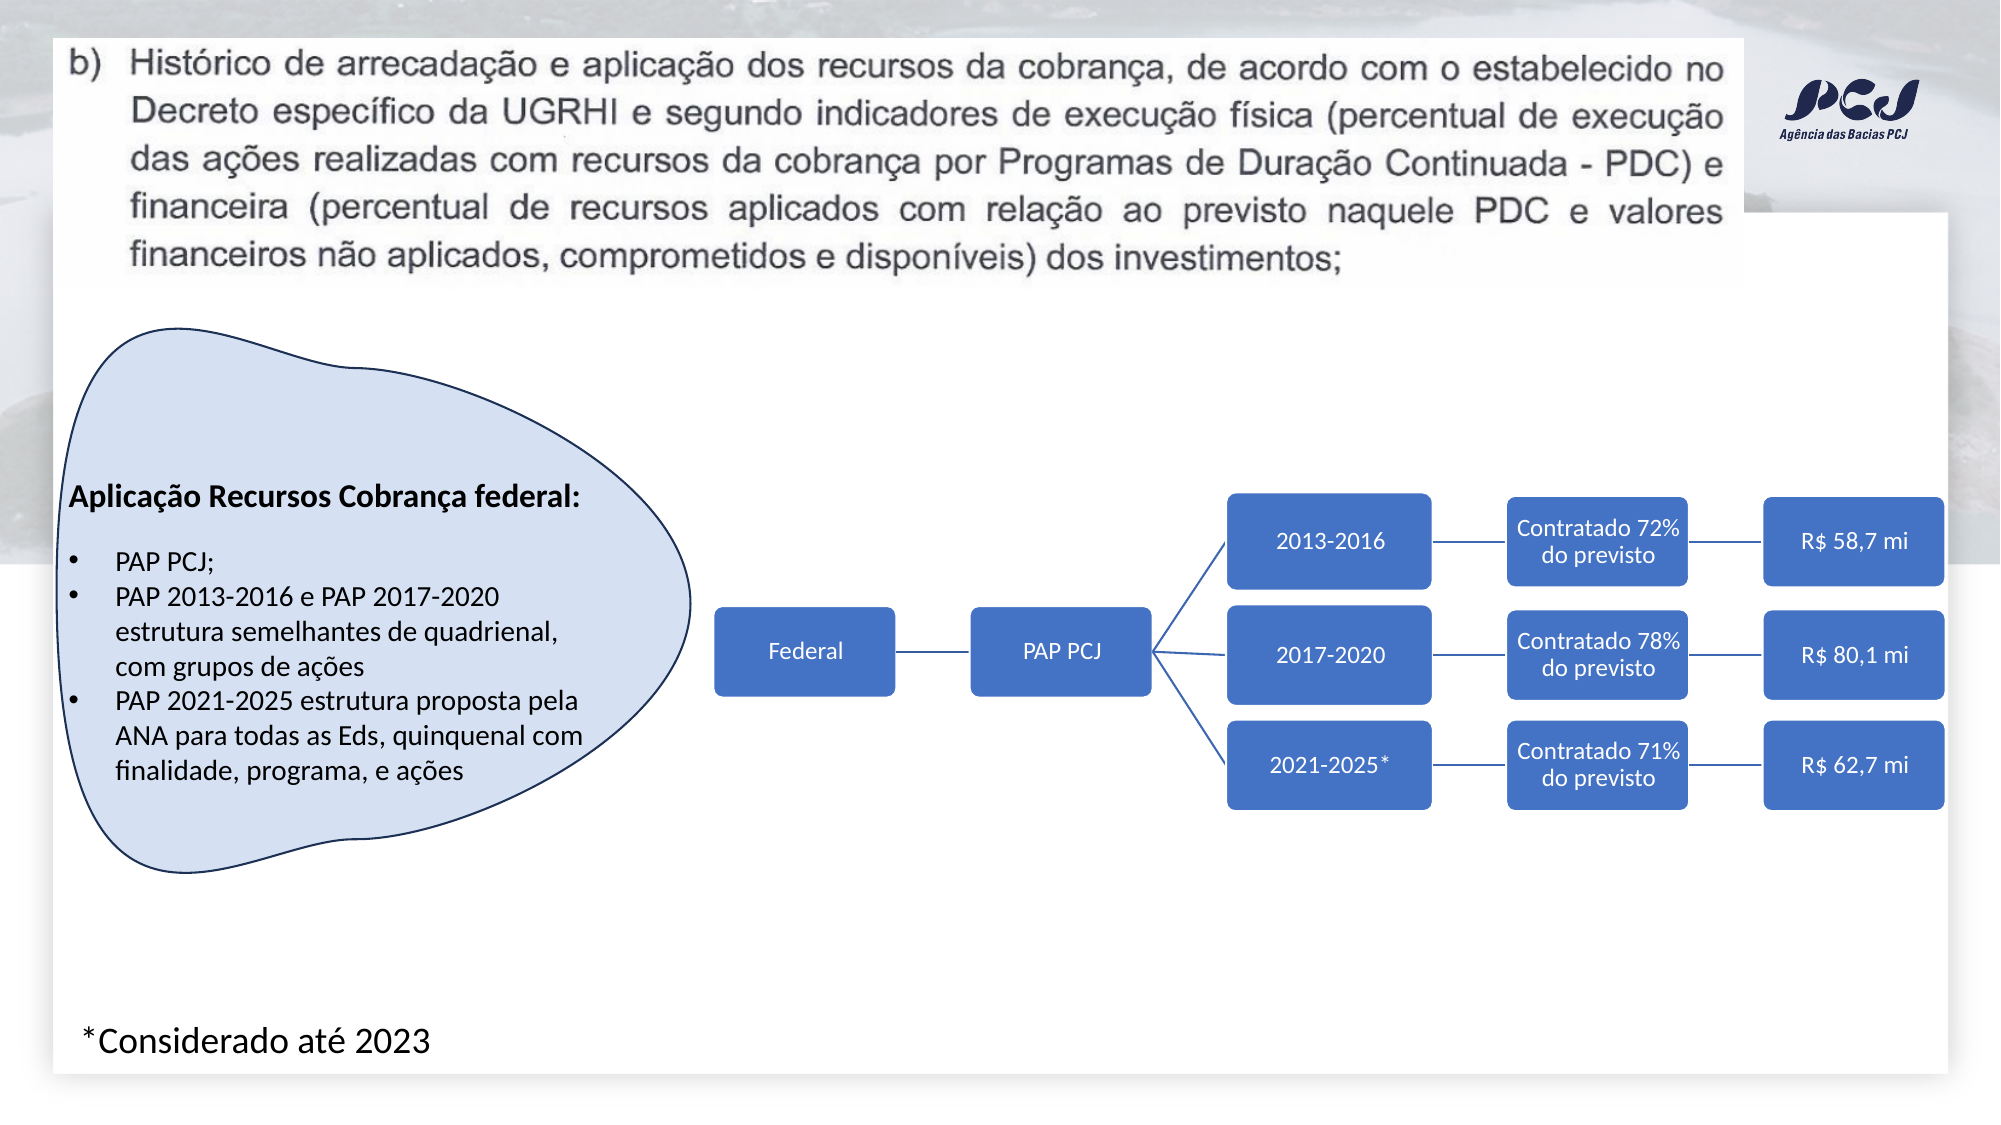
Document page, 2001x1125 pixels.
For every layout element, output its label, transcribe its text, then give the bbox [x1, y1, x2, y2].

picture [0, 0, 2000, 1125]
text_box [712, 380, 1947, 923]
text_box [629, 485, 692, 723]
text_box *Considerado até 2023 [64, 1008, 446, 1069]
text_box [63, 327, 608, 467]
text_box Aplicação Recursos Cobrança federal: PAP PCJ; PAP 2013-2016 e PAP 2017-2020 estrutura semelhantes de quadrienal, com grupos de ações PAP 2021-2025 estrutura proposta pela ANA para todas as Eds, quinquenal com finalidade, programa, e ações [53, 467, 629, 884]
